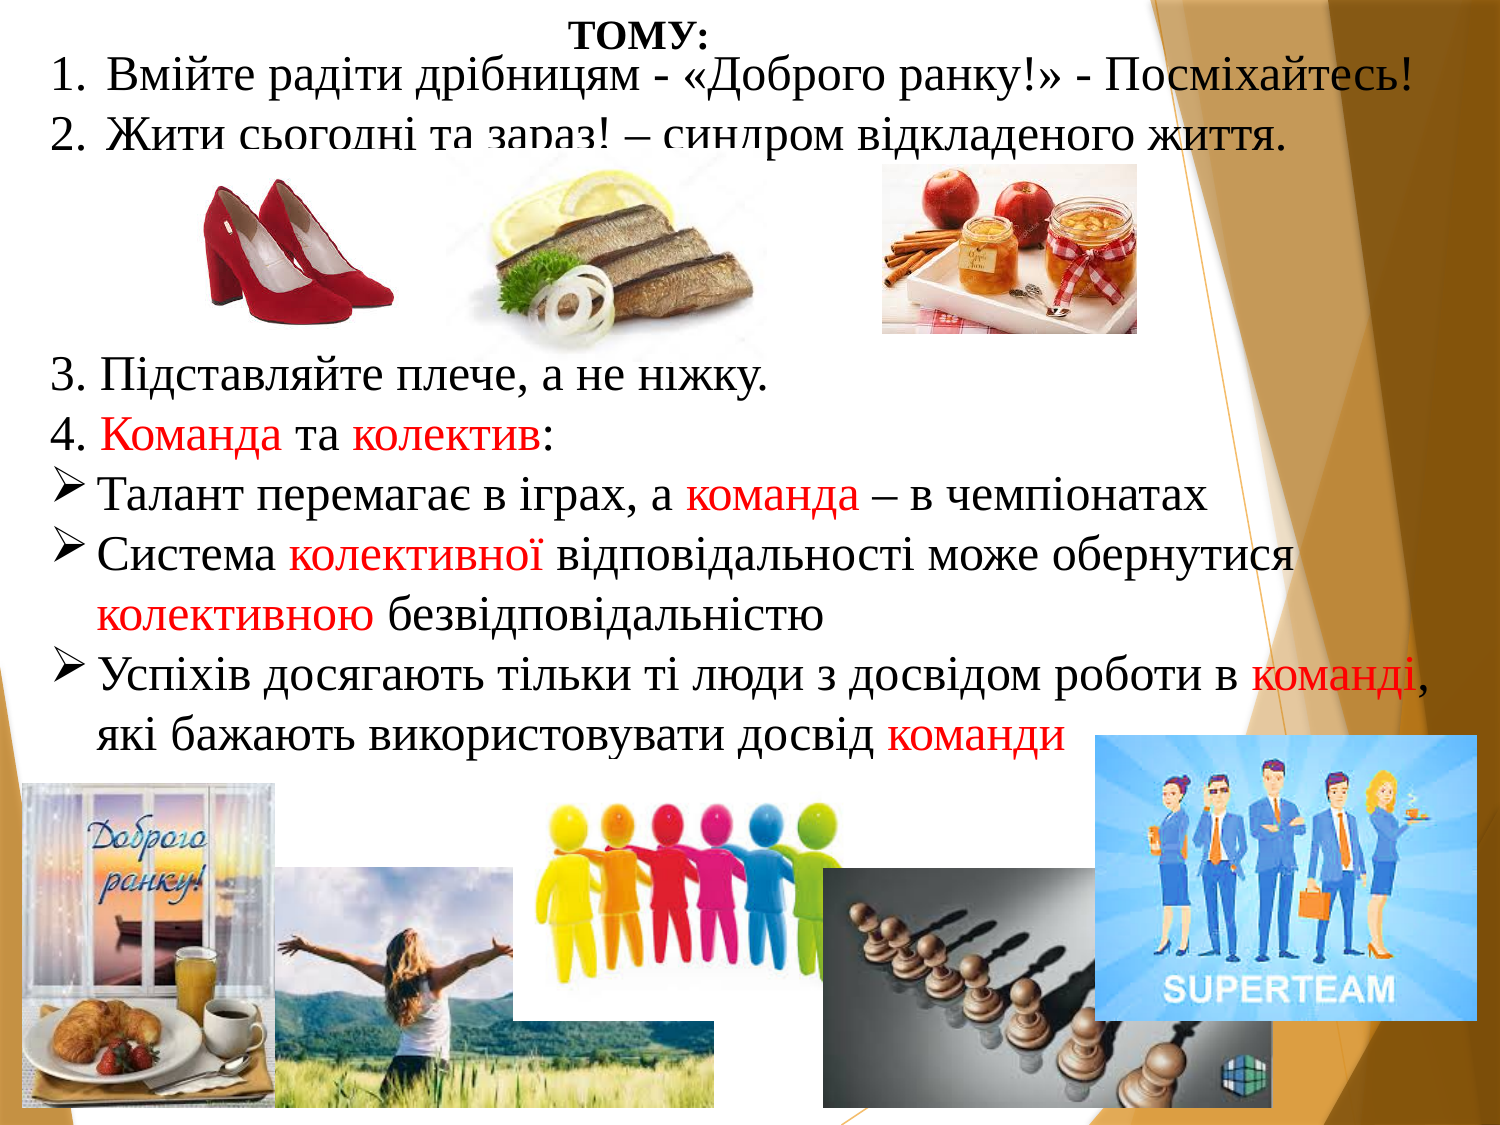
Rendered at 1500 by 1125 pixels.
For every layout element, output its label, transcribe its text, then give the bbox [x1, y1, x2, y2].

picture [704, 1030, 715, 1035]
text_box ТОМУ: [553, 0, 947, 65]
picture [196, 149, 400, 353]
picture [881, 164, 1138, 335]
text_box Вмійте радіти дрібницям - «Доброго ранку!» - Посміхайтесь! Жити сьогодні та зараз! – синдром відкладеного життя. 3. Підставляйте плече, а не ніжку. 4. Команда та колектив: Талант перемагає в іграх, а команда – в чемпіонатах Система колективної відповідальності може обернутися колективною безвідповідальністю Успіхів досягають тільки ті люди з досвідом роботи в команді, які бажають використовувати досвід команди [35, 32, 1477, 828]
picture [21, 734, 1477, 1109]
picture [445, 147, 767, 362]
